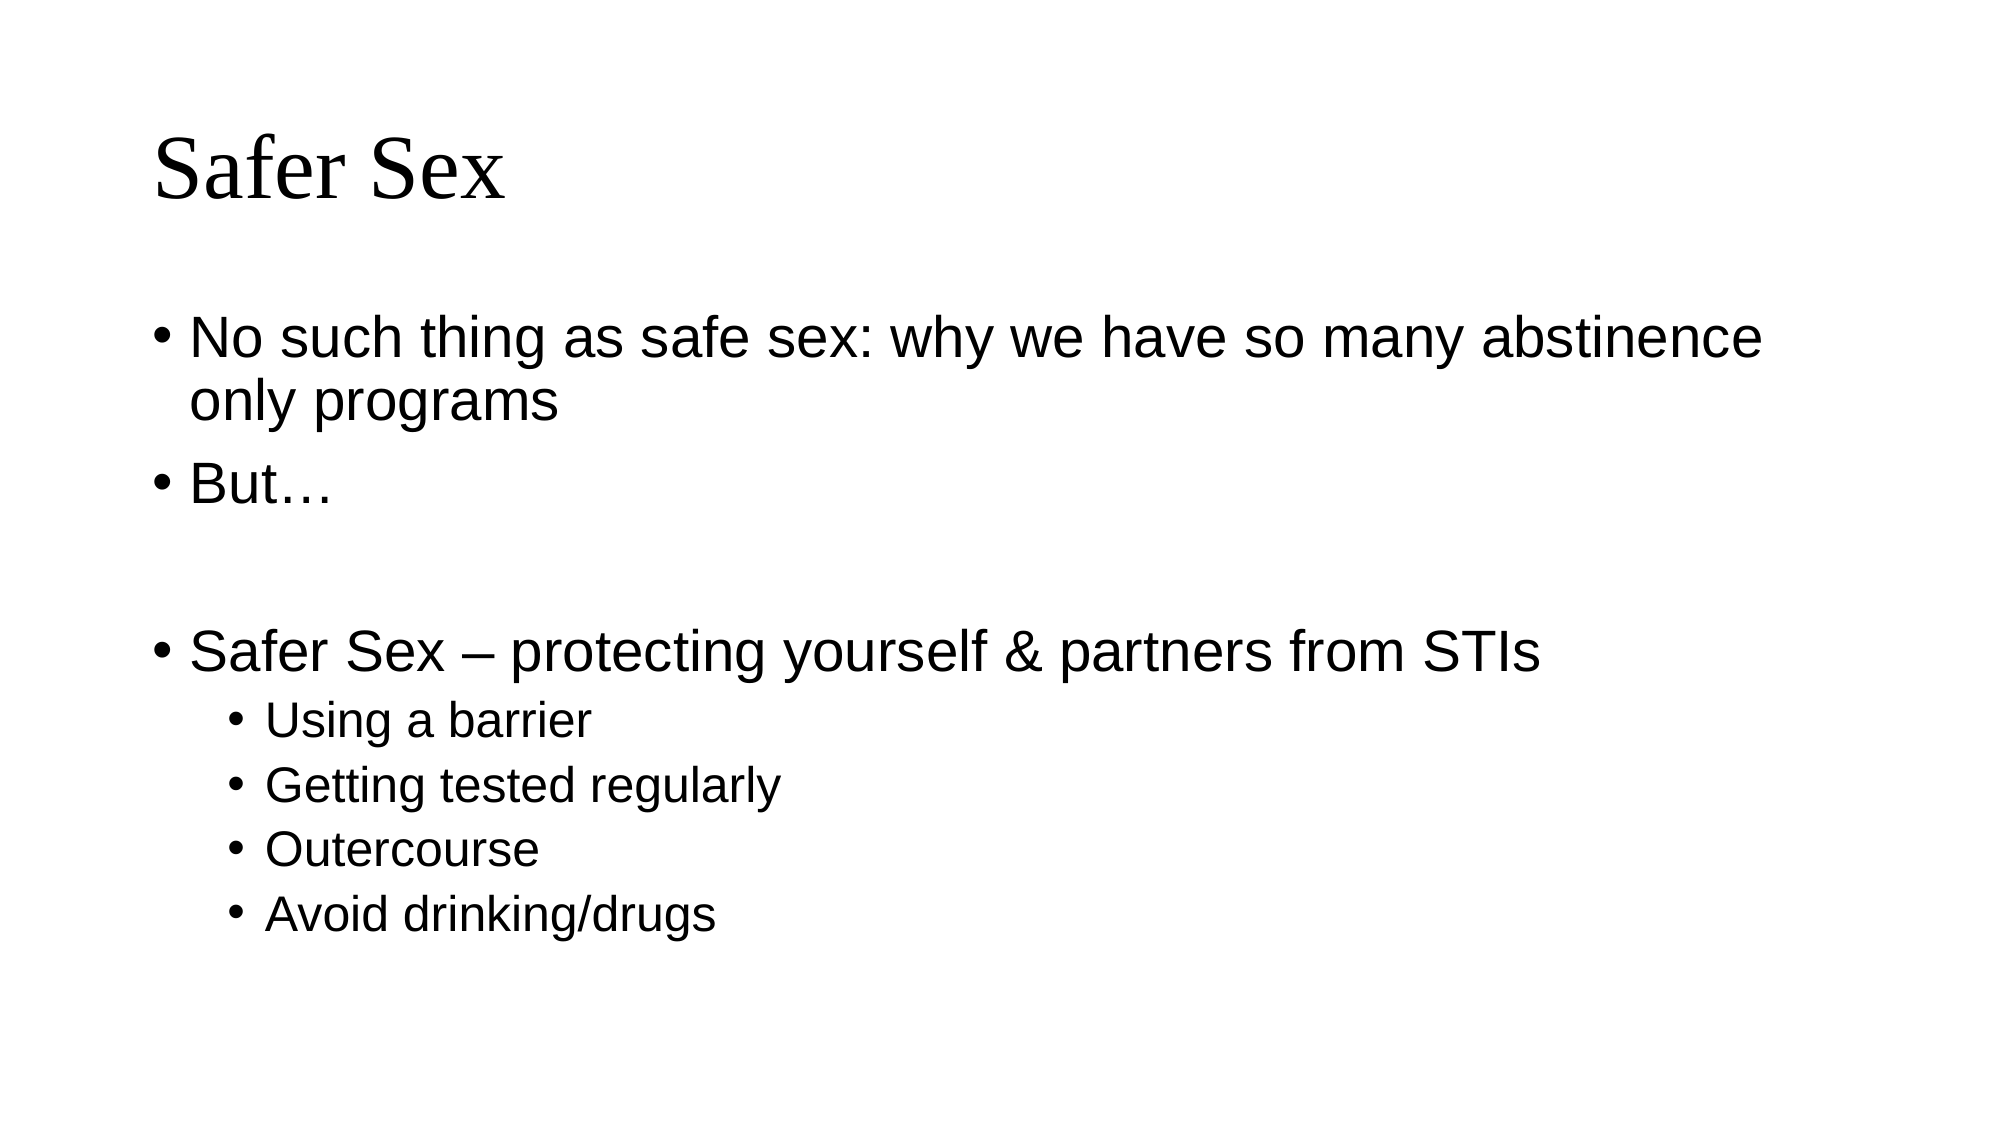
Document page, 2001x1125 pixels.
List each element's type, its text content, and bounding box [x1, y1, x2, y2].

list No such thing as safe sex: why we have so many abstinence only programs But… Safer Sex – protecting yourself & partners from STIs Using a barrier Getting tested regularly Outercourse Avoid drinking/drugs [137, 299, 1863, 1014]
title Safer Sex [137, 59, 1863, 278]
